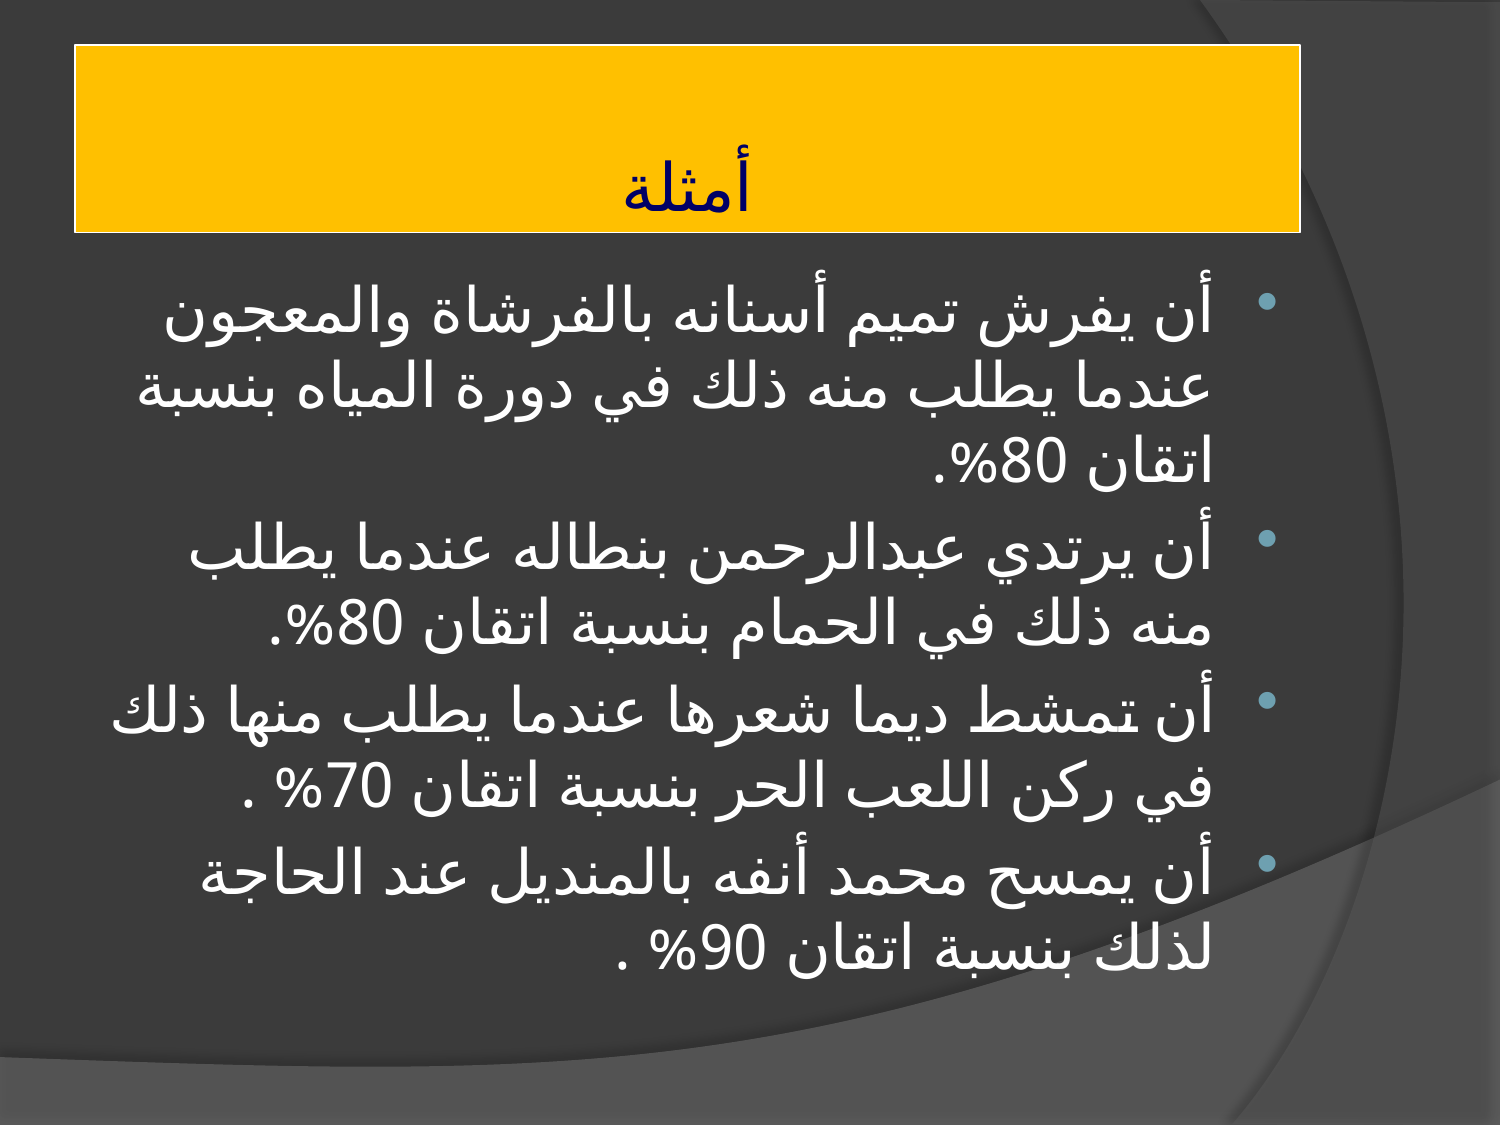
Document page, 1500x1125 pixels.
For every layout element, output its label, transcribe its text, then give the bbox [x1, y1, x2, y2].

list أن يفرش تميم أسنانه بالفرشاة والمعجون عندما يطلب منه ذلك في دورة المياه بنسبة اتقان 80%. أن يرتدي عبدالرحمن بنطاله عندما يطلب منه ذلك في الحمام بنسبة اتقان 80%. أن تمشط ديما شعرها عندما يطلب منها ذلك في ركن اللعب الحر بنسبة اتقان 70% . أن يمسح محمد أنفه بالمنديل عند الحاجة لذلك بنسبة اتقان 90% . [75, 262, 1300, 1005]
title أمثلة [75, 45, 1300, 233]
